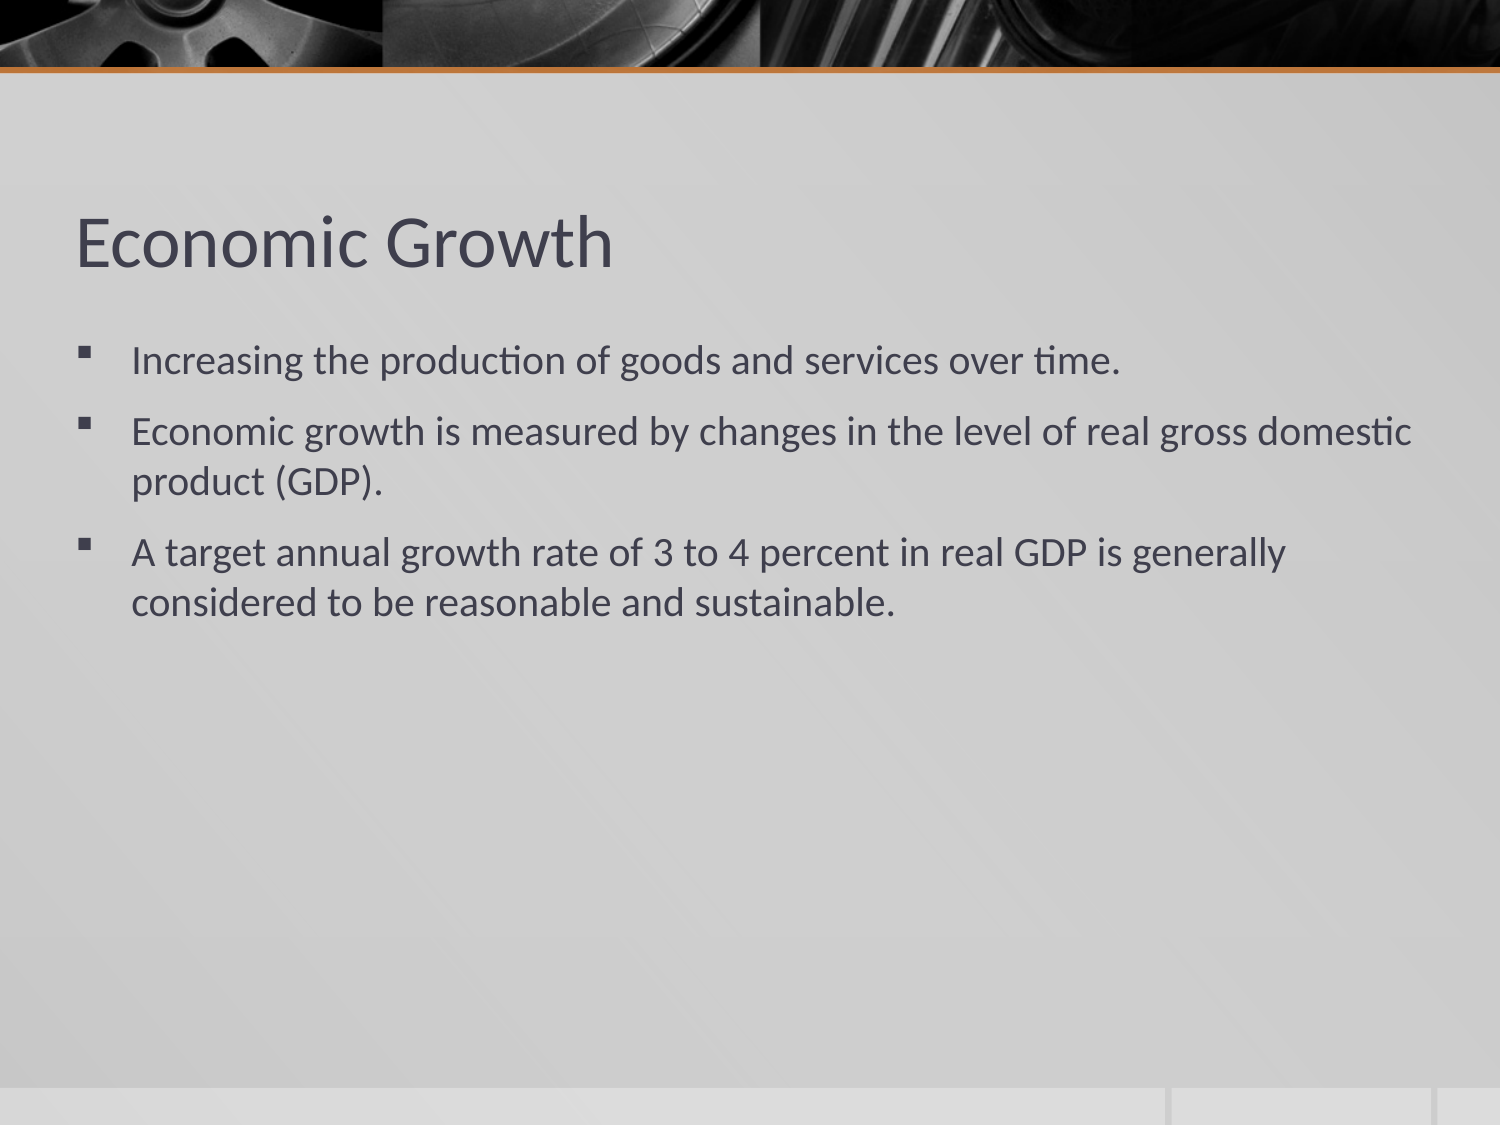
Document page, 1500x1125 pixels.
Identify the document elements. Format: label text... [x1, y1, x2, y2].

list Increasing the production of goods and services over time. Economic growth is measured by changes in the level of real gross domestic product (GDP). A target annual growth rate of 3 to 4 percent in real GDP is generally considered to be reasonable and sustainable. [75, 324, 1425, 1005]
title Economic Growth [75, 162, 1425, 313]
picture [0, 0, 1500, 67]
